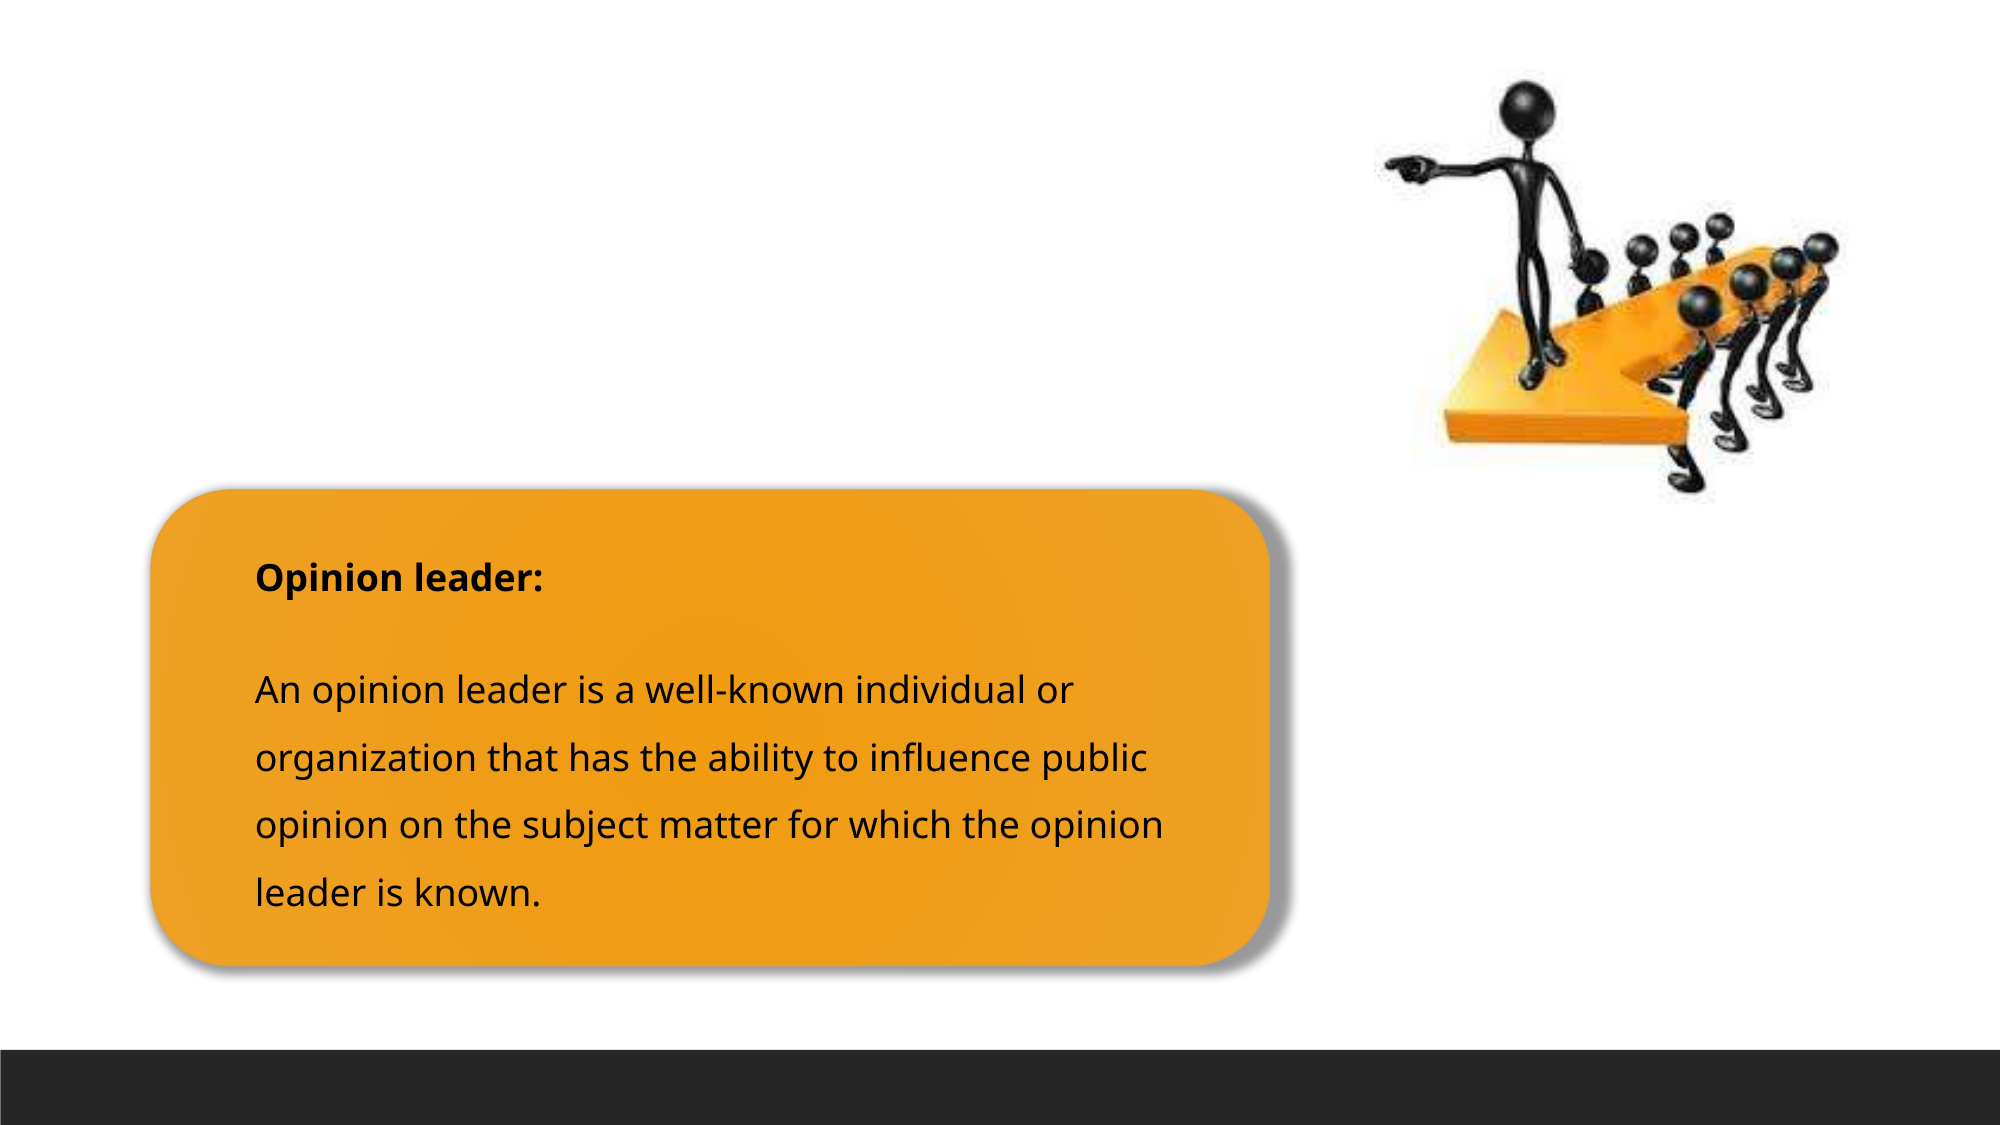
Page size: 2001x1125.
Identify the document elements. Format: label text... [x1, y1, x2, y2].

text_box [150, 489, 1271, 967]
picture [1374, 48, 1850, 525]
text_box Opinion leader: An opinion leader is a well-known individual or organization that has the ability to influence public opinion on the subject matter for which the opinion leader is known. [240, 546, 1249, 922]
